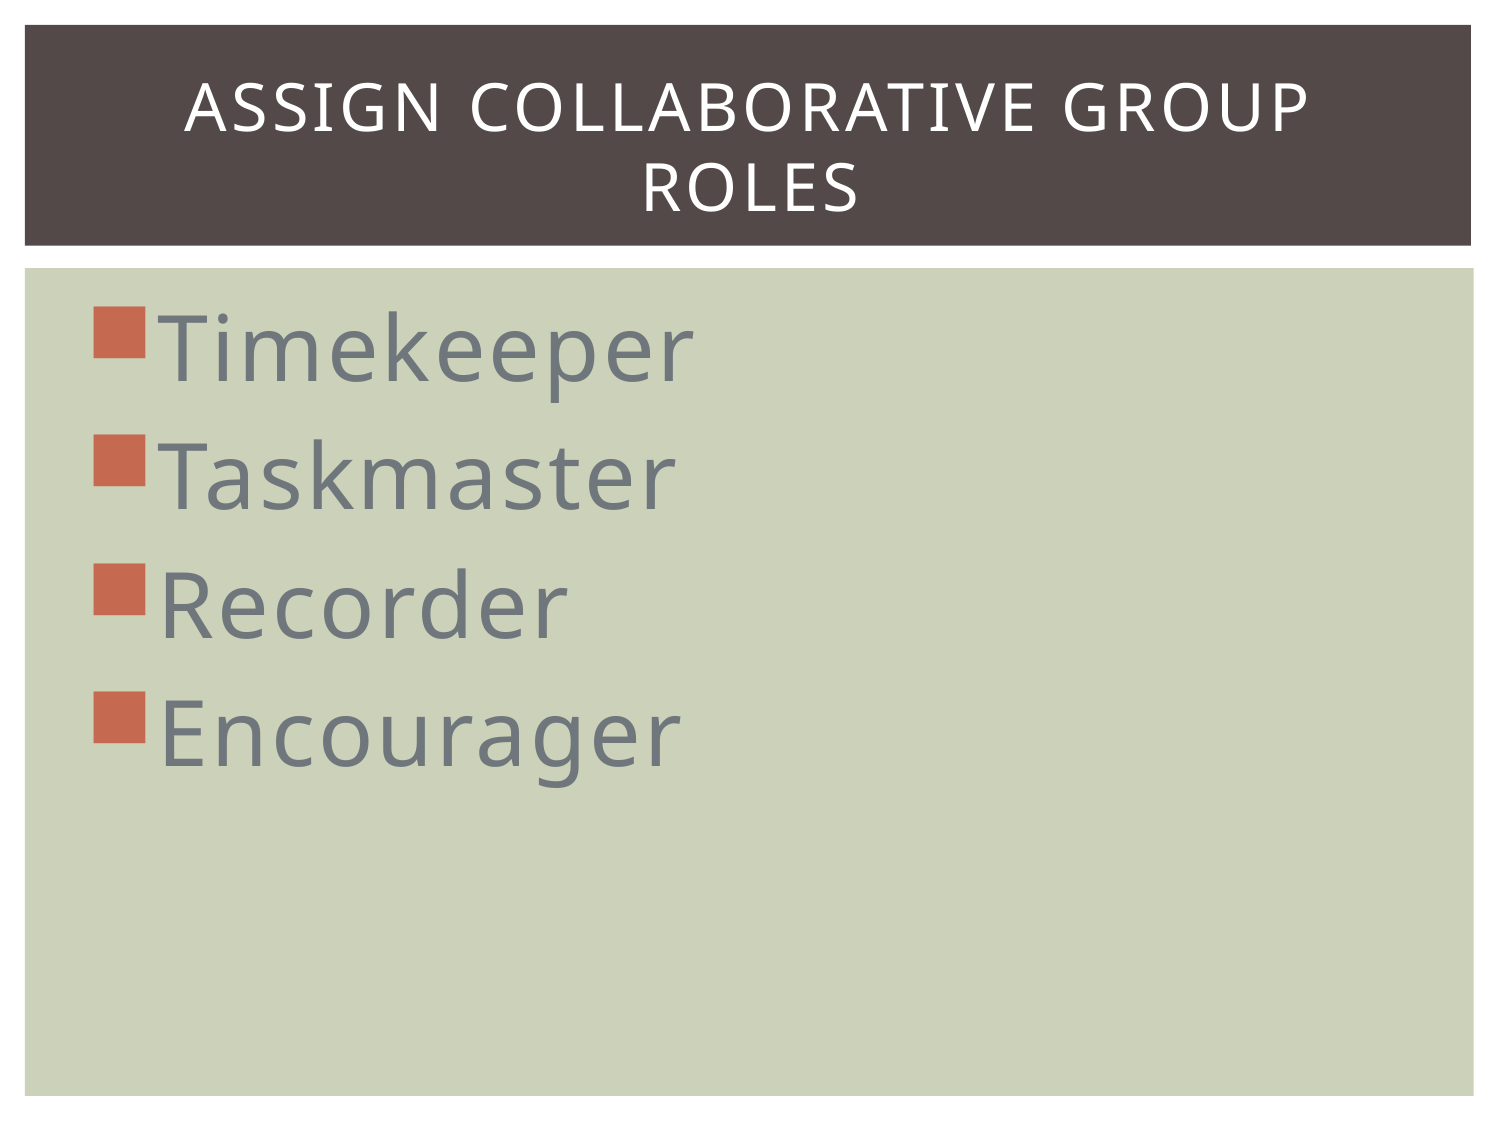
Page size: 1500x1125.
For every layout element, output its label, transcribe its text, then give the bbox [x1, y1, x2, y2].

list Timekeeper Taskmaster Recorder Encourager [62, 281, 1442, 1005]
title Assign Collaborative Group Roles [62, 58, 1438, 232]
